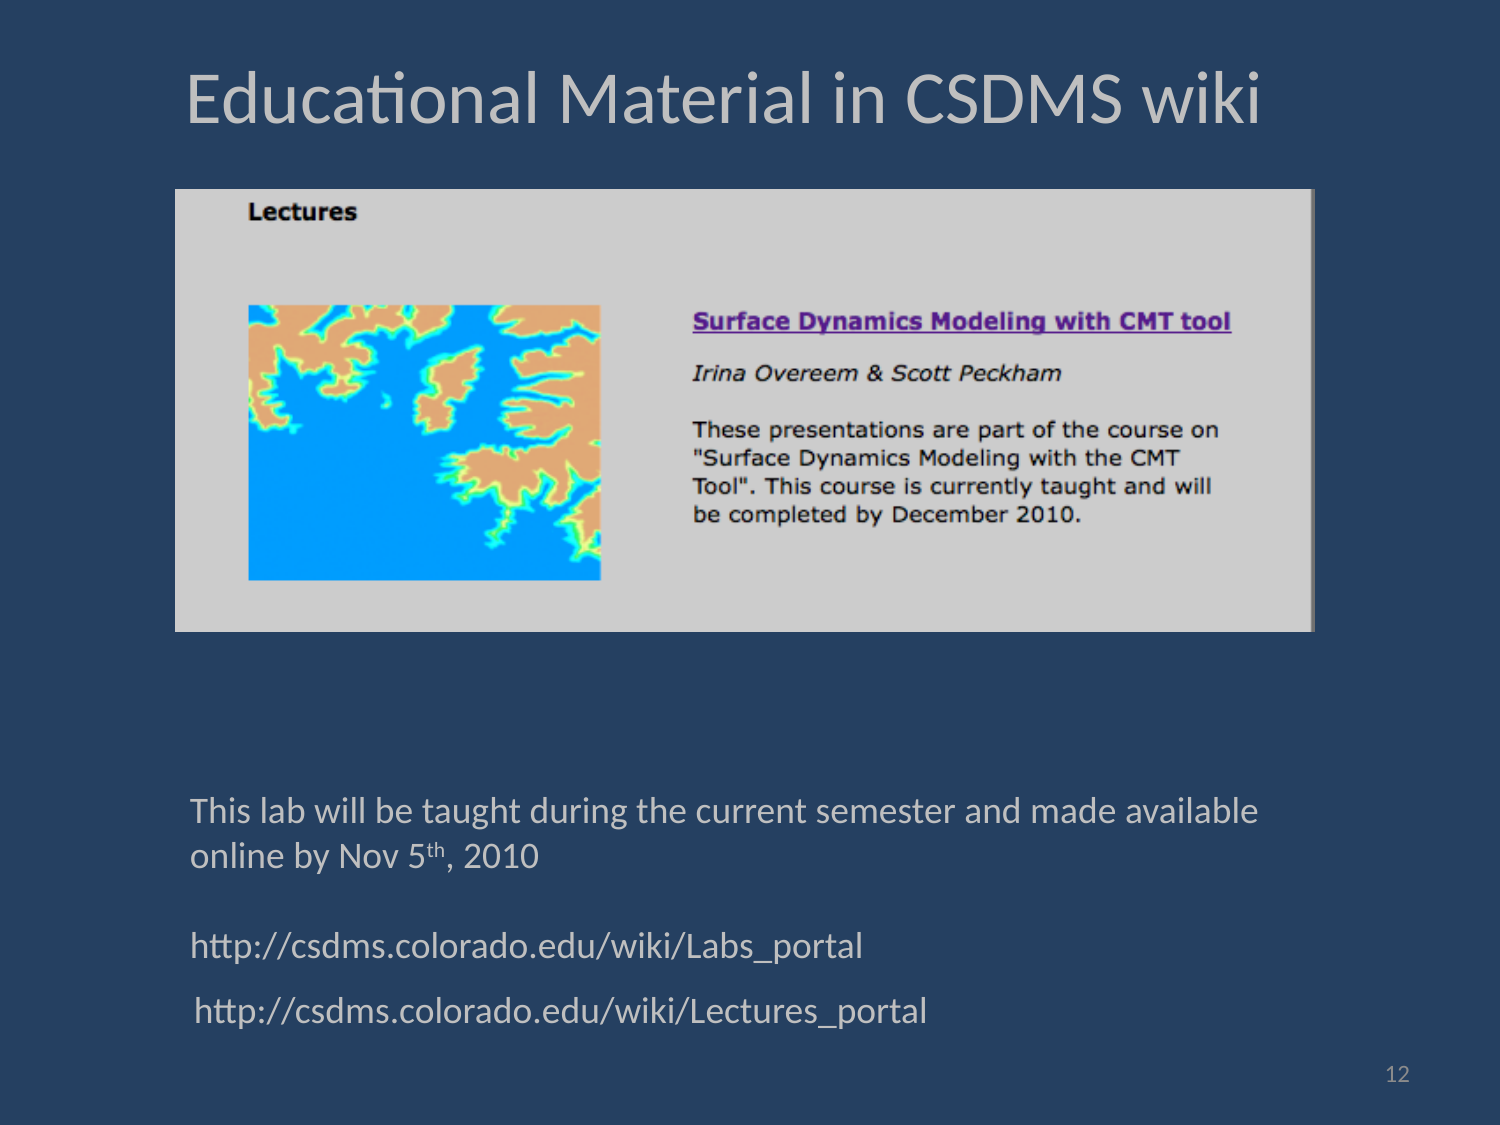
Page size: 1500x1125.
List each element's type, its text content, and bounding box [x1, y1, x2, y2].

picture [174, 189, 1315, 632]
title Educational Material in CSDMS wiki [50, 0, 1400, 188]
text_box http://csdms.colorado.edu/wiki/Lectures_portal [179, 978, 944, 1039]
text_box This lab will be taught during the current semester and made available online by Nov 5th, 2010 http://csdms.colorado.edu/wiki/Labs_portal [175, 778, 1315, 974]
slide_number 12 [1074, 1042, 1425, 1103]
